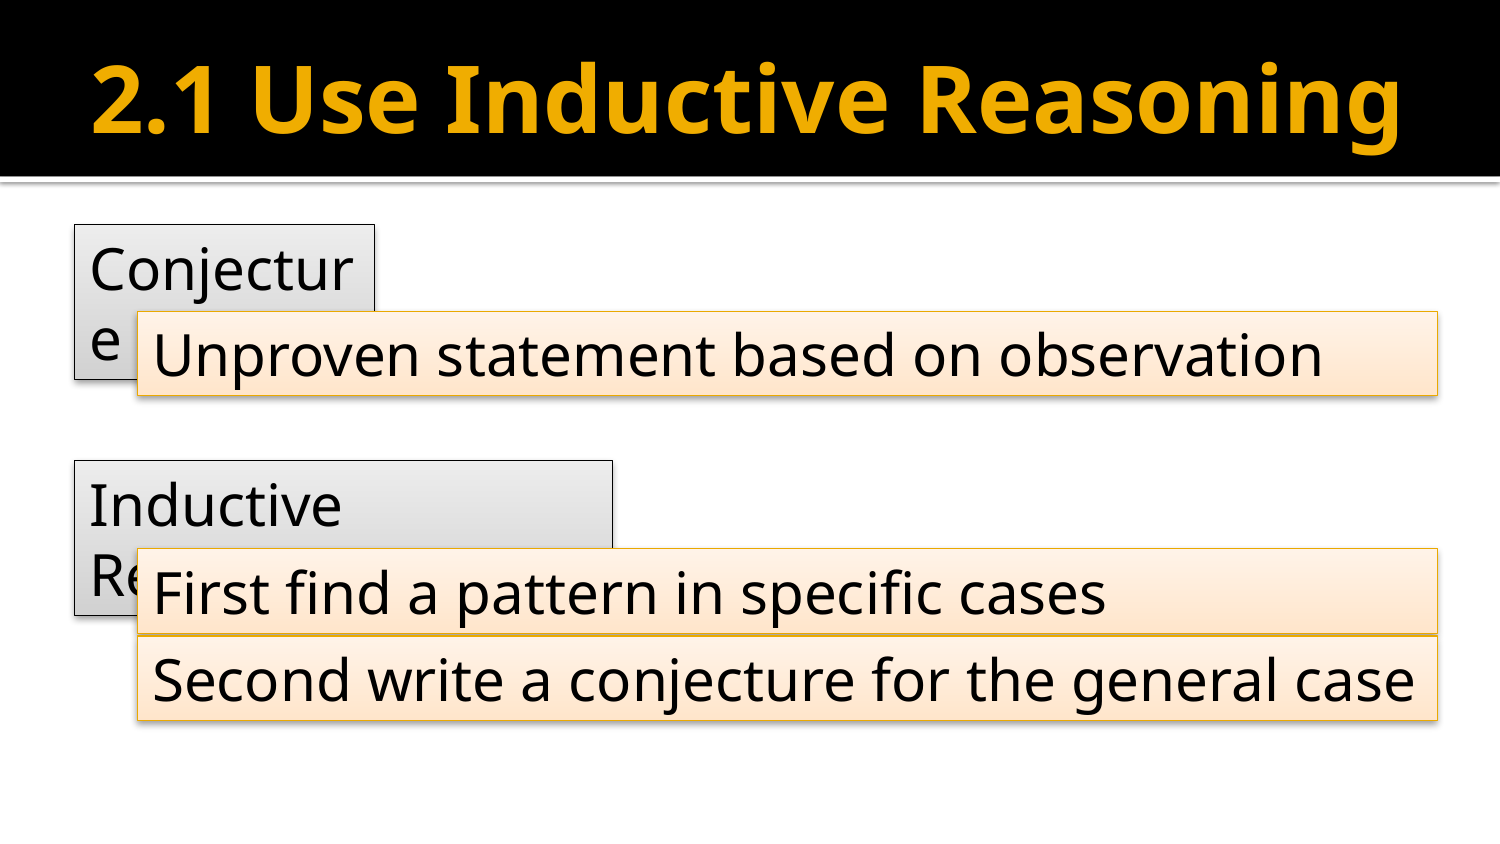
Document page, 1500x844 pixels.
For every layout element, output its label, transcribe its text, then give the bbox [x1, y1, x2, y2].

title 2.1 Use Inductive Reasoning [75, 19, 1425, 174]
text_box Unproven statement based on observation [137, 311, 1438, 396]
text_box First find a pattern in specific cases [137, 548, 1438, 634]
text_box Conjecture [74, 224, 375, 380]
text_box Inductive Reasoning [74, 460, 613, 616]
text_box Second write a conjecture for the general case [137, 635, 1438, 721]
